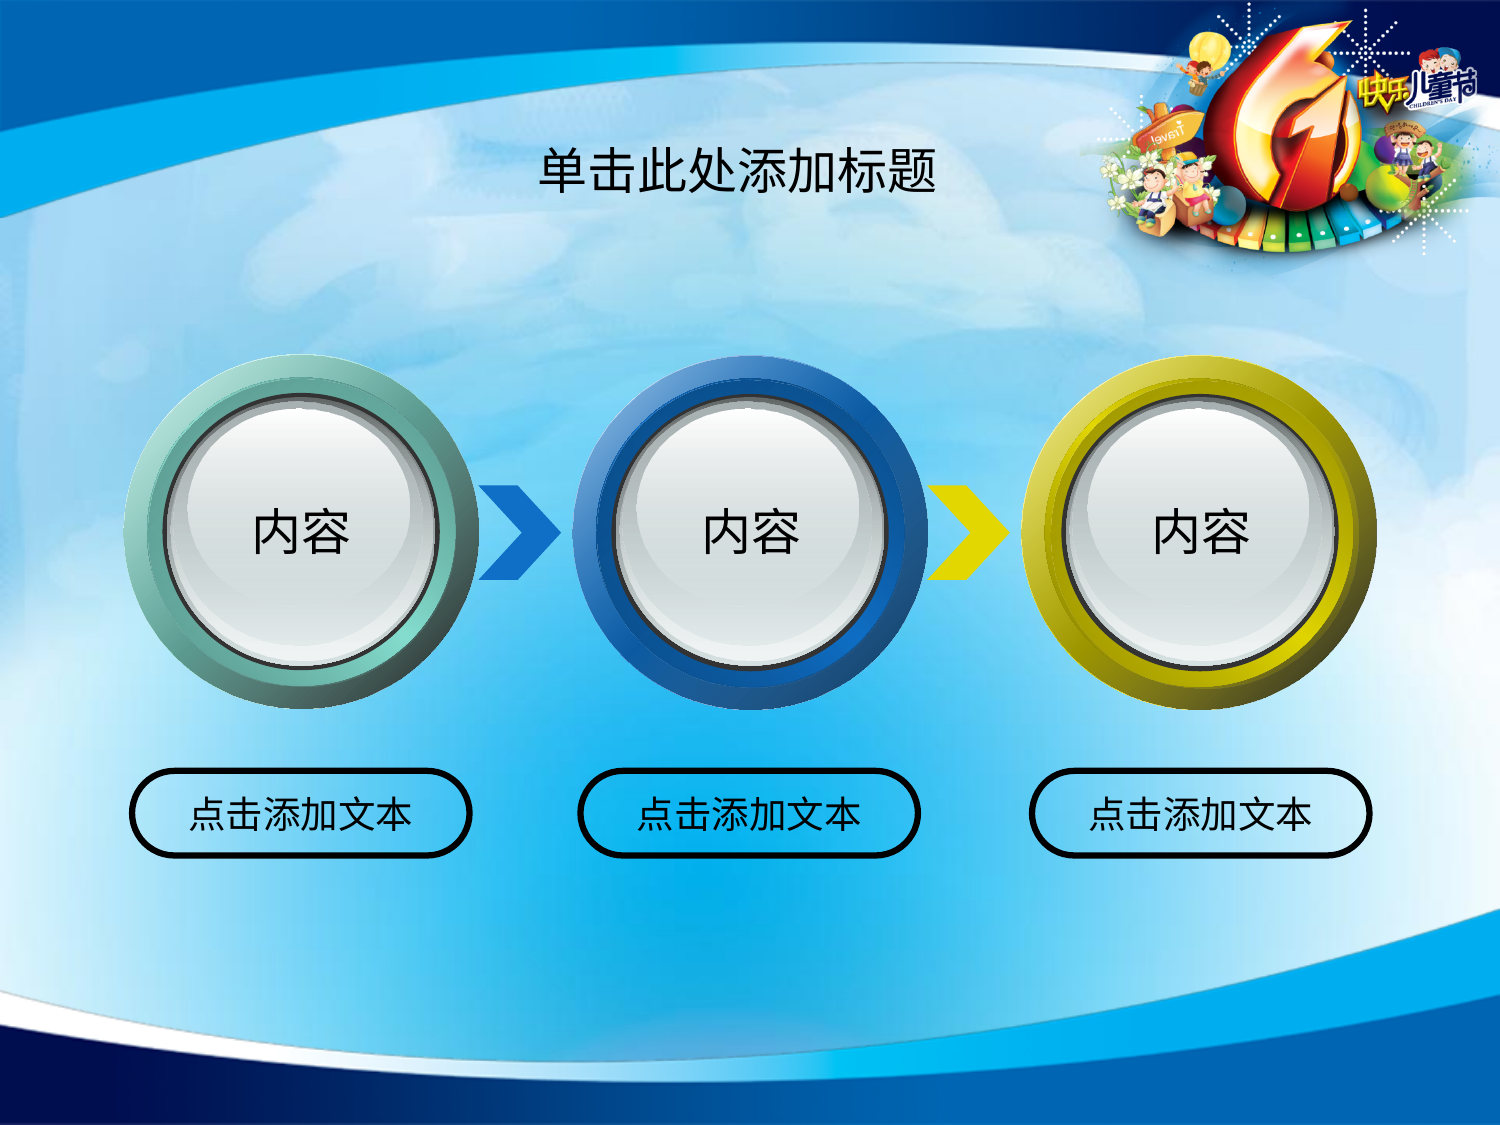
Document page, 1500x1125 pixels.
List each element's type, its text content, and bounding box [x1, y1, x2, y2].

picture [0, 0, 1500, 1125]
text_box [123, 353, 1377, 856]
title 单击此处添加标题 [457, 117, 1018, 223]
